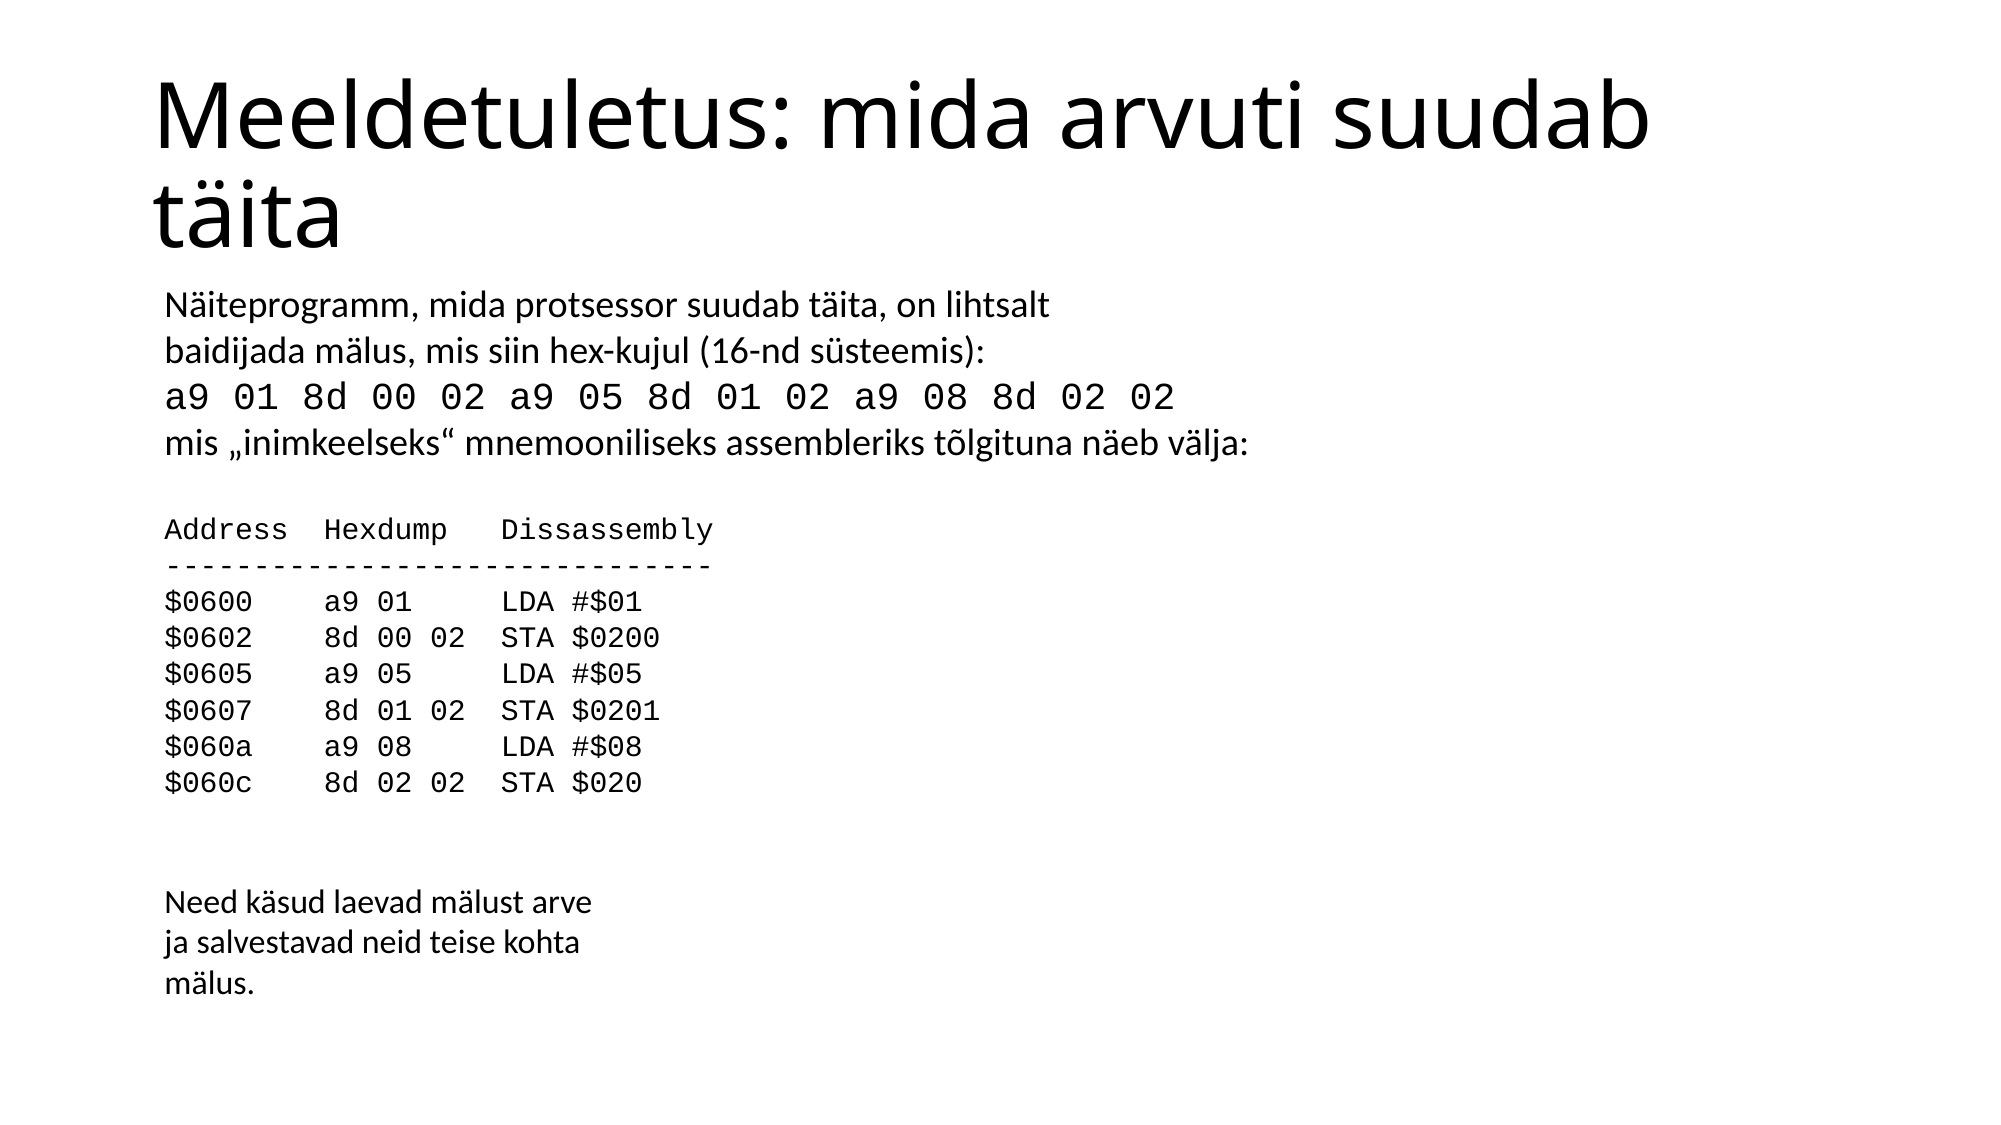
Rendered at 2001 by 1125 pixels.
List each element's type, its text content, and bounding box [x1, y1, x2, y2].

title Meeldetuletus: mida arvuti suudab täita [137, 59, 1863, 278]
list Näiteprogramm, mida protsessor suudab täita, on lihtsalt baidijada mälus, mis siin hex-kujul (16-nd süsteemis): a9 01 8d 00 02 a9 05 8d 01 02 a9 08 8d 02 02 mis „inimkeelseks“ mnemooniliseks assembleriks tõlgituna näeb välja: Address Hexdump Dissassembly ------------------------------- $0600 a9 01 LDA #$01 $0602 8d 00 02 STA $0200 $0605 a9 05 LDA #$05 $0607 8d 01 02 STA $0201 $060a a9 08 LDA #$08 $060c 8d 02 02 STA $020 Need käsud laevad mälust arve ja salvestavad neid teise kohta mälus. [149, 277, 1500, 1020]
